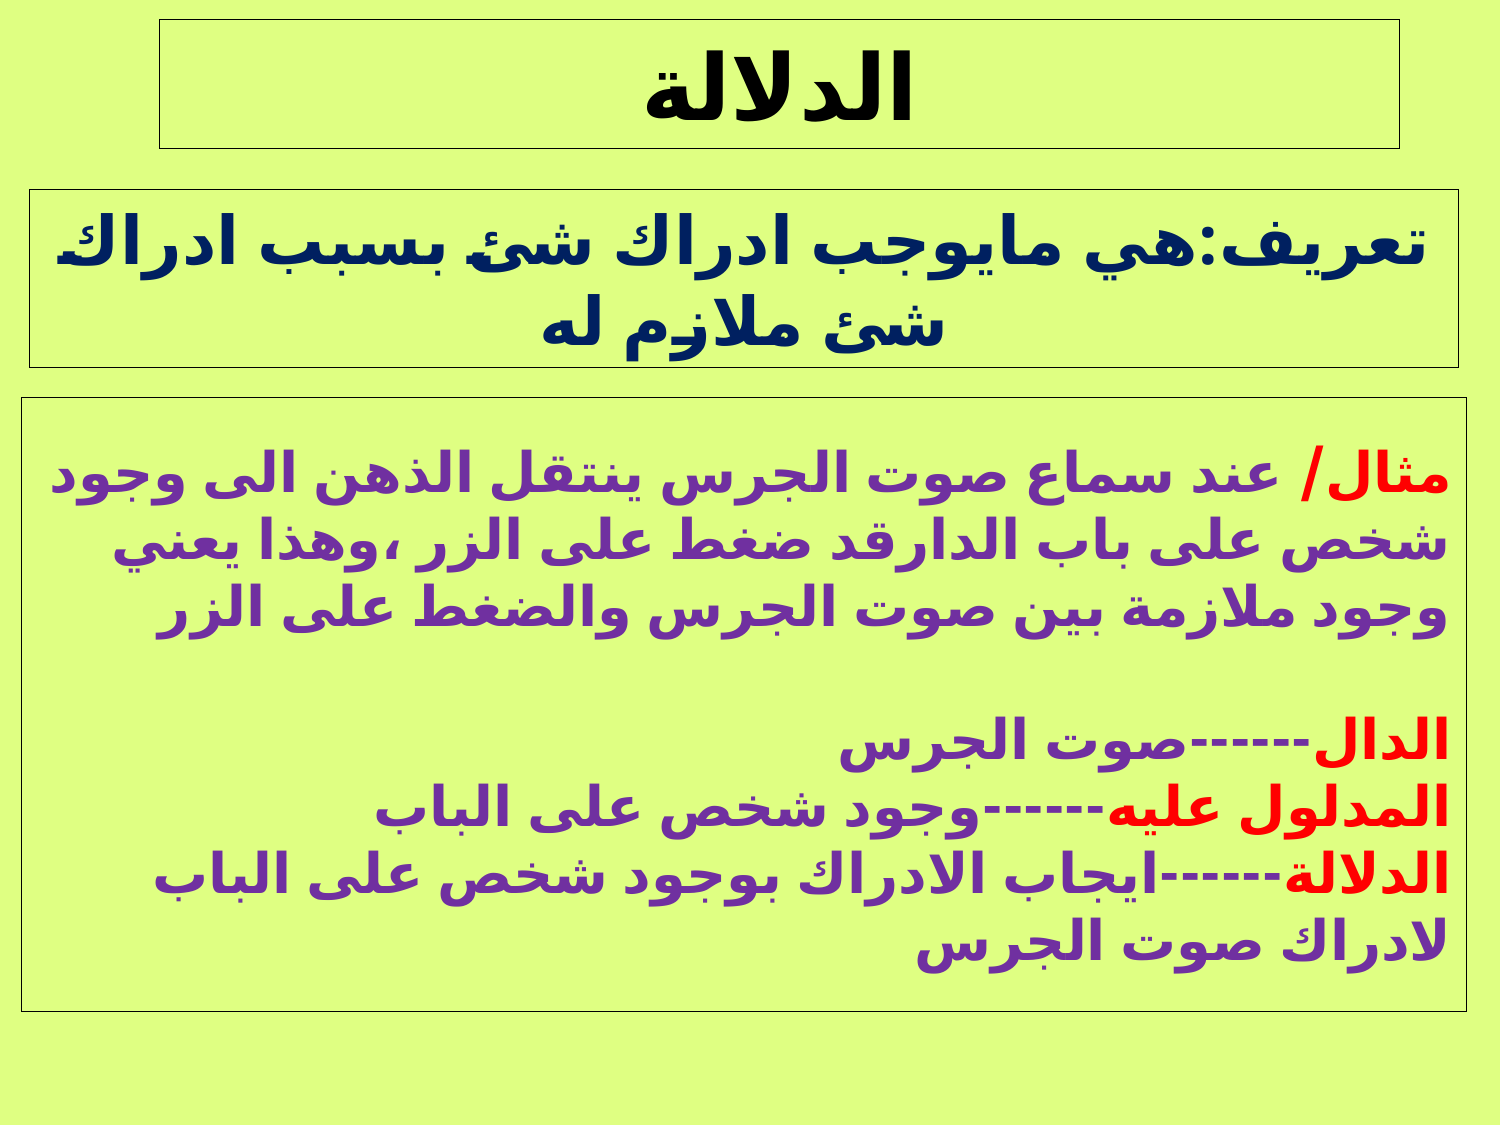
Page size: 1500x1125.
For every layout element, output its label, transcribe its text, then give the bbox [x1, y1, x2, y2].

text_box الدلالة [159, 19, 1400, 149]
text_box مثال/ عند سماع صوت الجرس ينتقل الذهن الى وجود شخص على باب الدارقد ضغط على الزر ،وهذا يعني وجود ملازمة بين صوت الجرس والضغط على الزر الدال------صوت الجرس المدلول عليه------وجود شخص على الباب الدلالة------ايجاب الادراك بوجود شخص على الباب لادراك صوت الجرس [21, 397, 1467, 1012]
text_box تعريف:هي مايوجب ادراك شئ بسبب ادراك شئ ملازم له [29, 189, 1459, 368]
